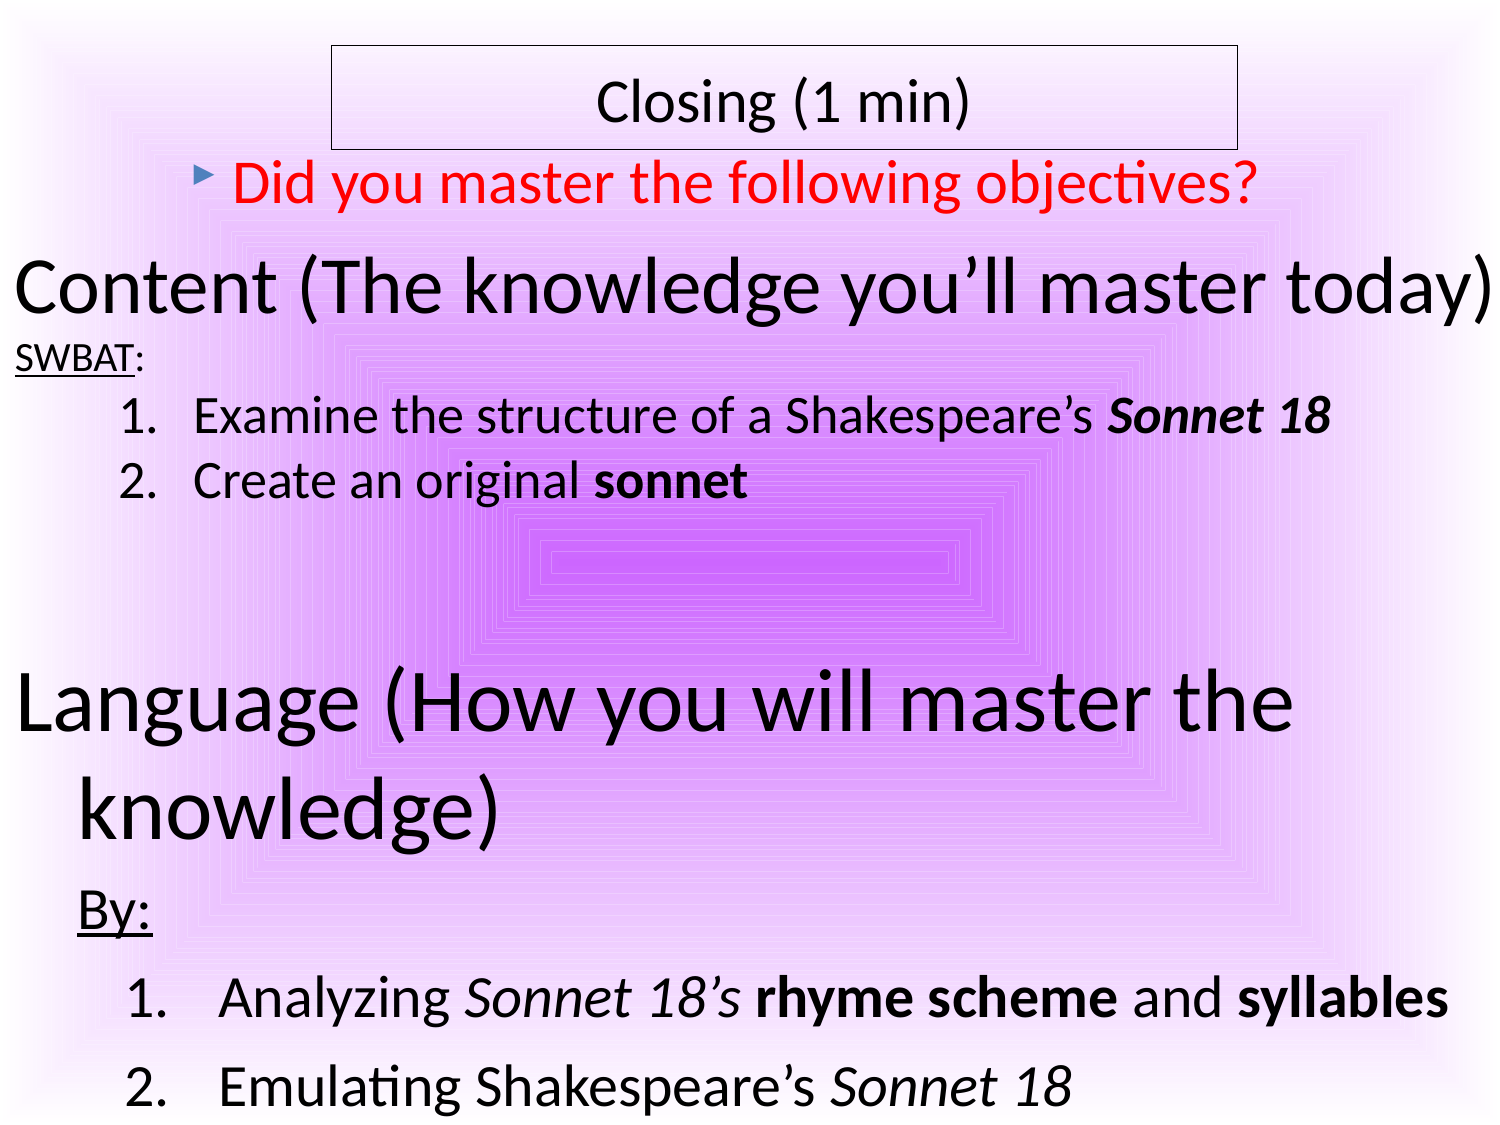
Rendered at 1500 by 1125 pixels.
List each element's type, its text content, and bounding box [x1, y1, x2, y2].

text_box Did you master the following objectives? [0, 134, 1434, 224]
text_box Content (The knowledge you’ll master today) SWBAT: Examine the structure of a Shakespeare’s Sonnet 18 Create an original sonnet [0, 224, 1500, 643]
list Language (How you will master the knowledge) By: Analyzing Sonnet 18’s rhyme scheme and syllables Emulating Shakespeare’s Sonnet 18 [0, 643, 1500, 1125]
title Closing (1 min) [331, 45, 1238, 134]
